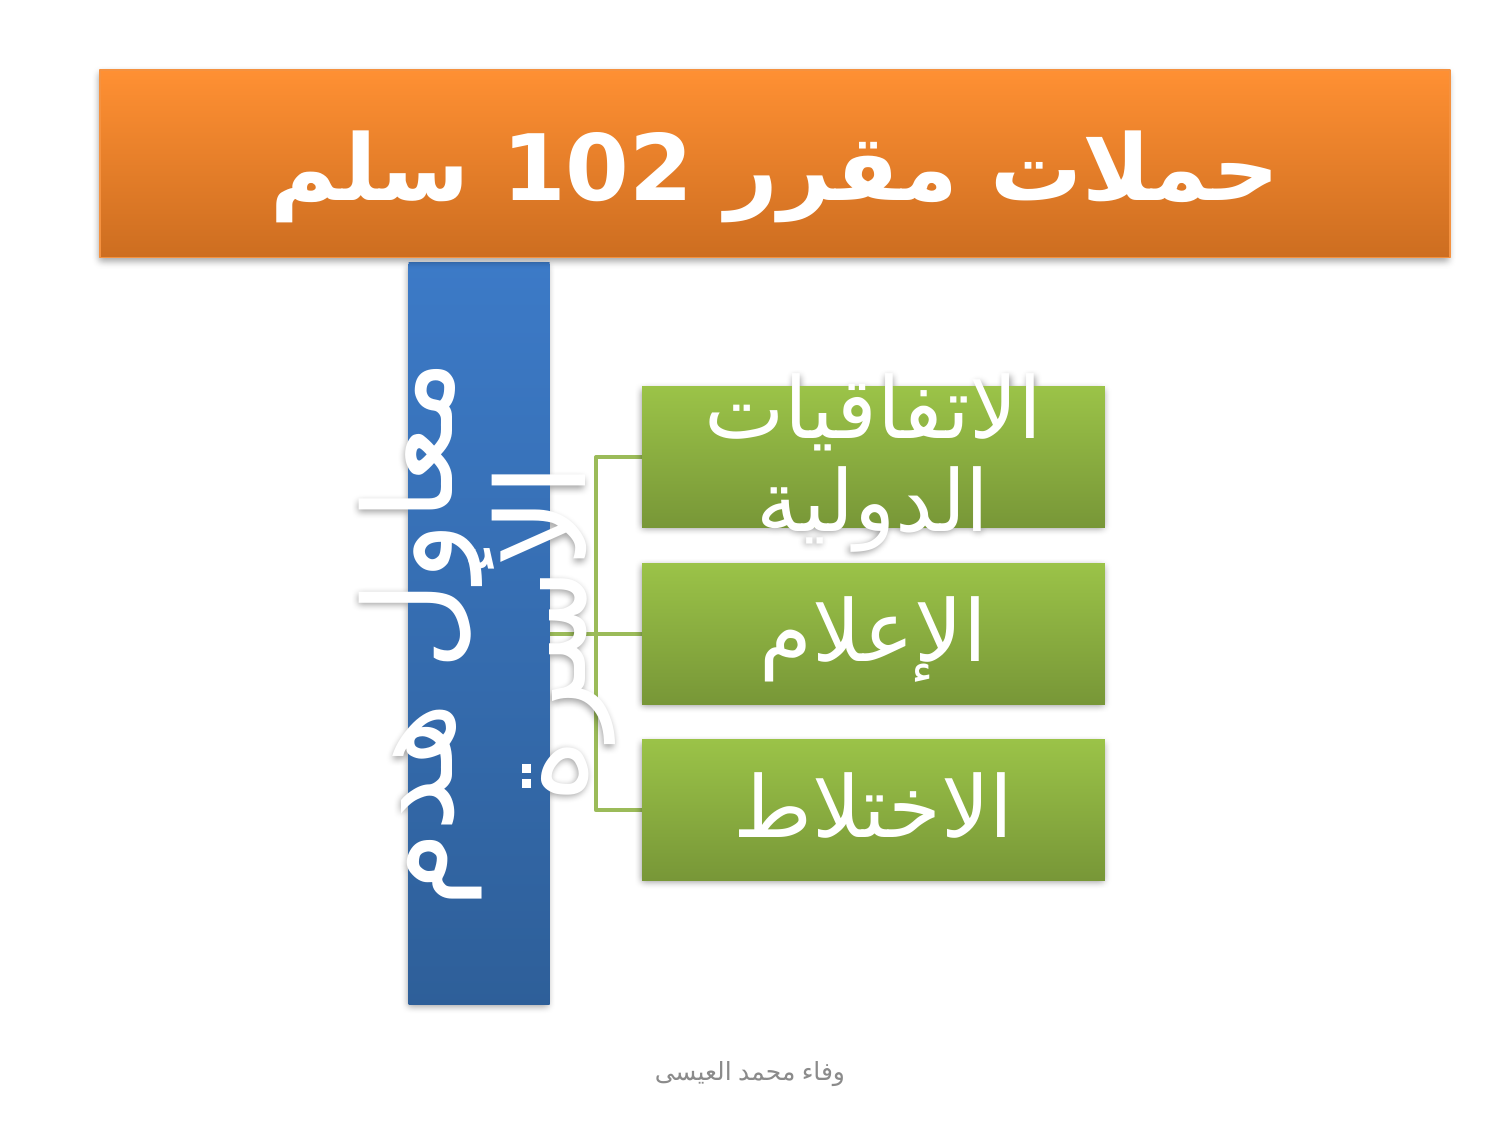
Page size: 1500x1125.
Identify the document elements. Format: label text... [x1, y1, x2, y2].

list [88, 262, 1426, 1006]
text_box حملات مقرر 102 سلم [99, 69, 1451, 258]
footer وفاء محمد العيسى [512, 1042, 988, 1103]
